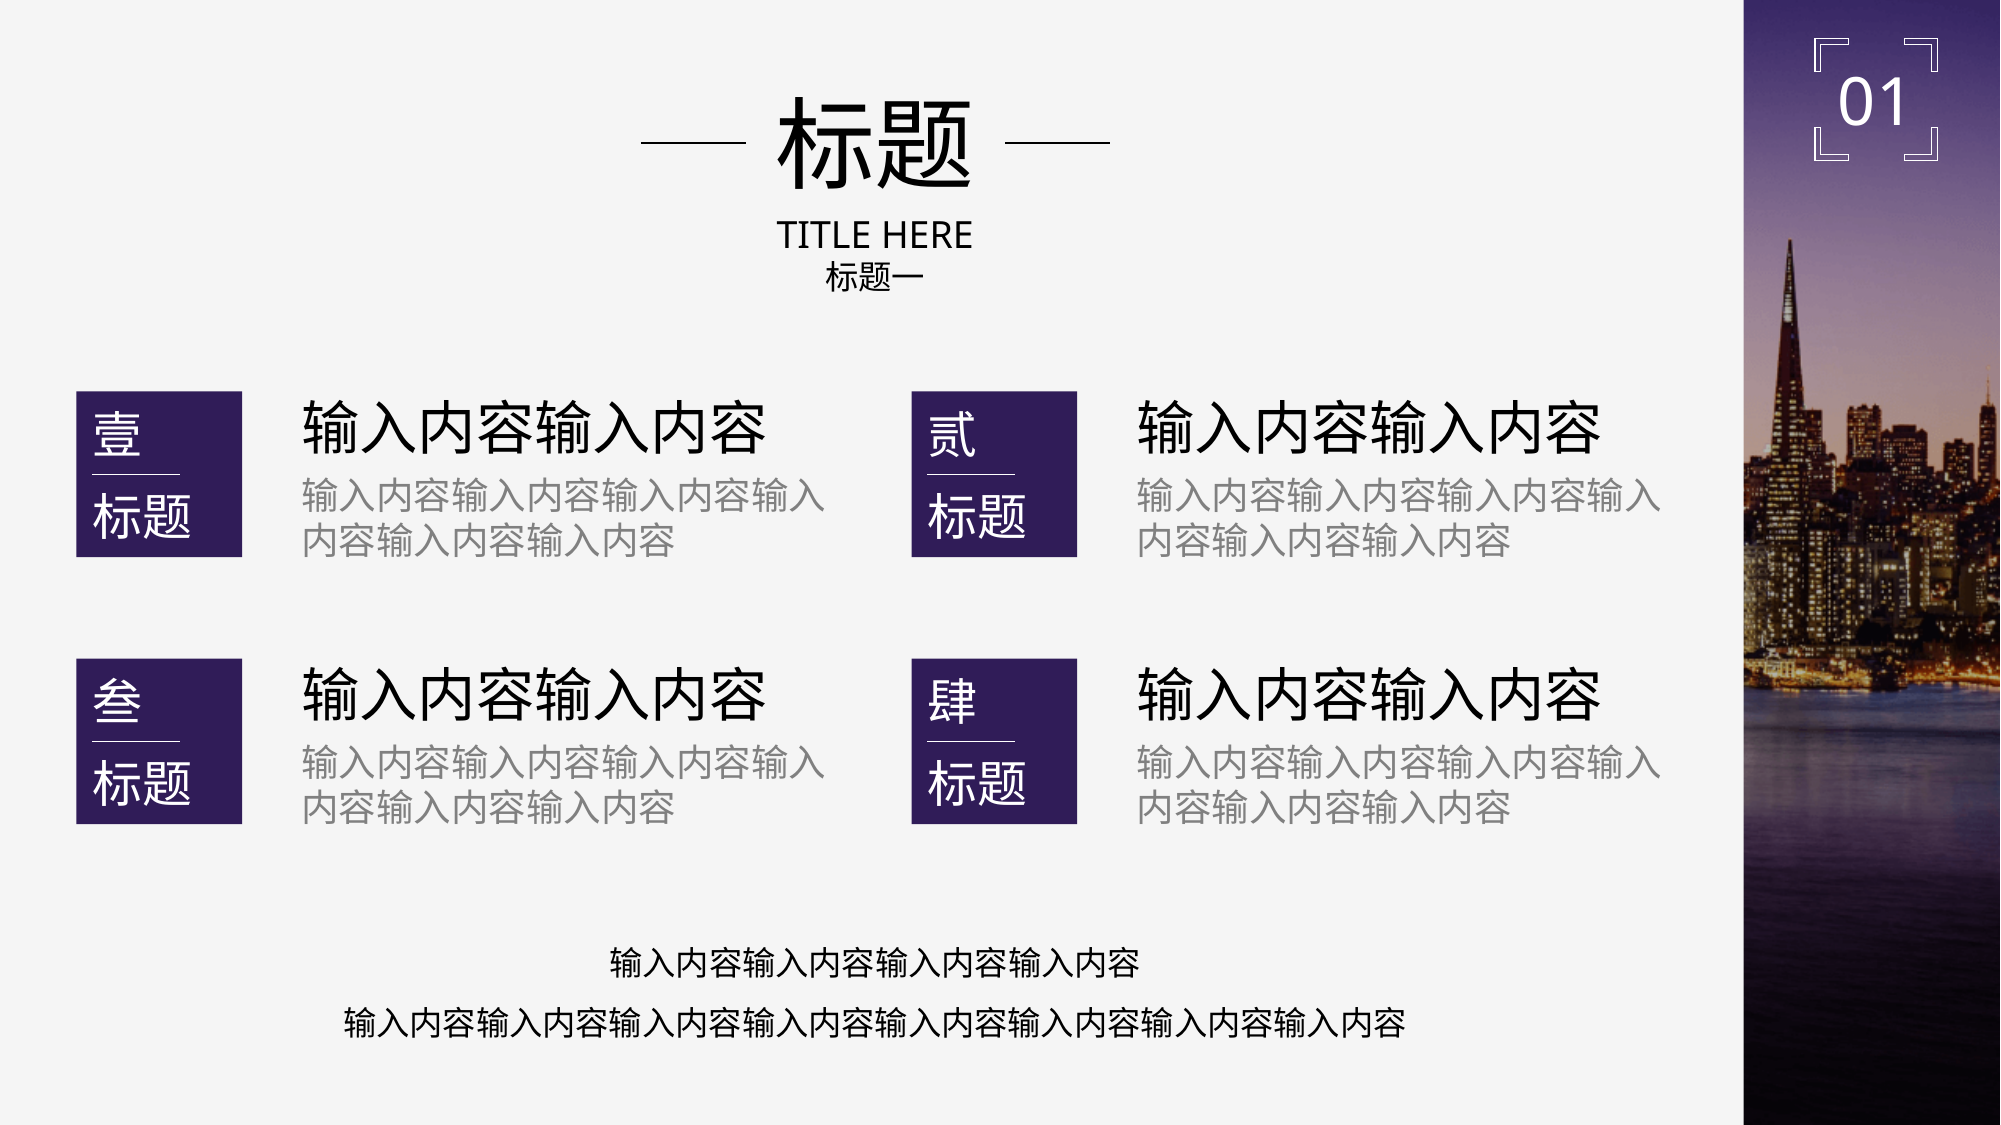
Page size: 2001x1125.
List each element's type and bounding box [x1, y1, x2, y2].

text_box [1814, 38, 1938, 161]
text_box [305, 934, 1445, 1051]
text_box [640, 74, 1110, 305]
picture [1743, 0, 2000, 1125]
text_box [76, 650, 1681, 838]
text_box [76, 383, 1681, 571]
